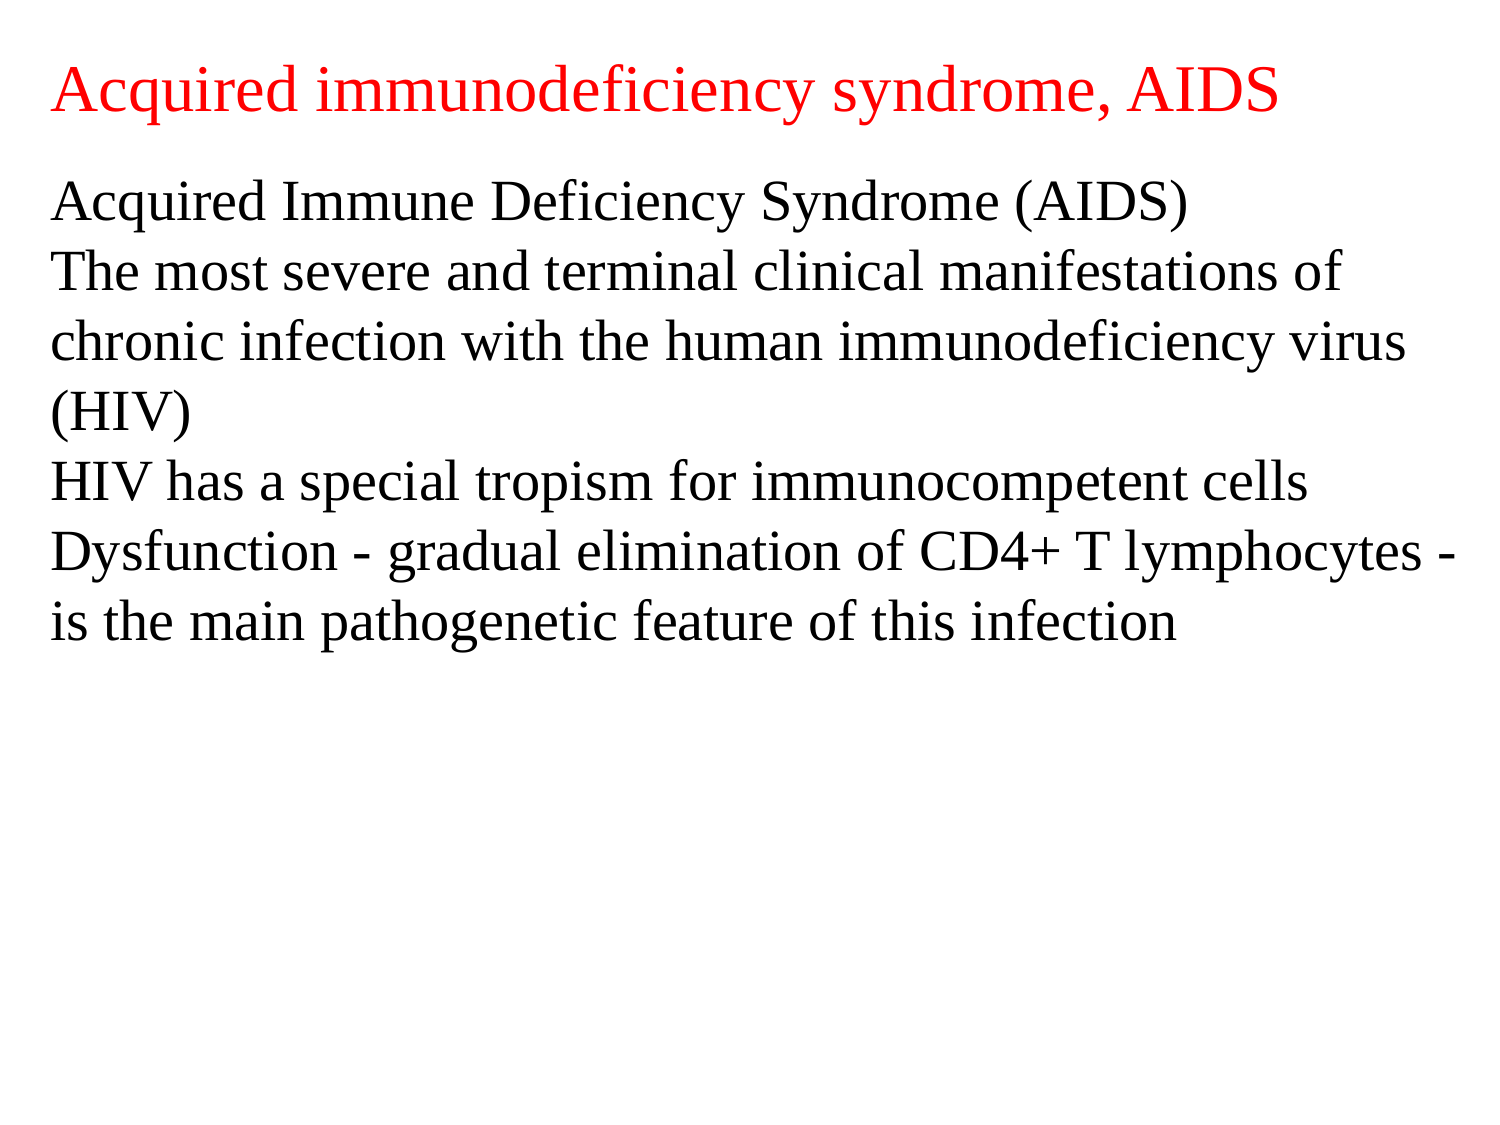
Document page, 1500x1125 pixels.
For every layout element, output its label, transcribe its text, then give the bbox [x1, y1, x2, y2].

title Аcquired immunodeficiency syndrome, AIDS [50, 45, 1450, 162]
list Acquired Immune Deficiency Syndrome (AIDS) The most severe and terminal clinical manifestations of chronic infection with the human immunodeficiency virus (HIV) HIV has a special tropism for immunocompetent cells Dysfunction - gradual elimination of CD4+ T lymphocytes - is the main pathogenetic feature of this infection [50, 162, 1475, 658]
